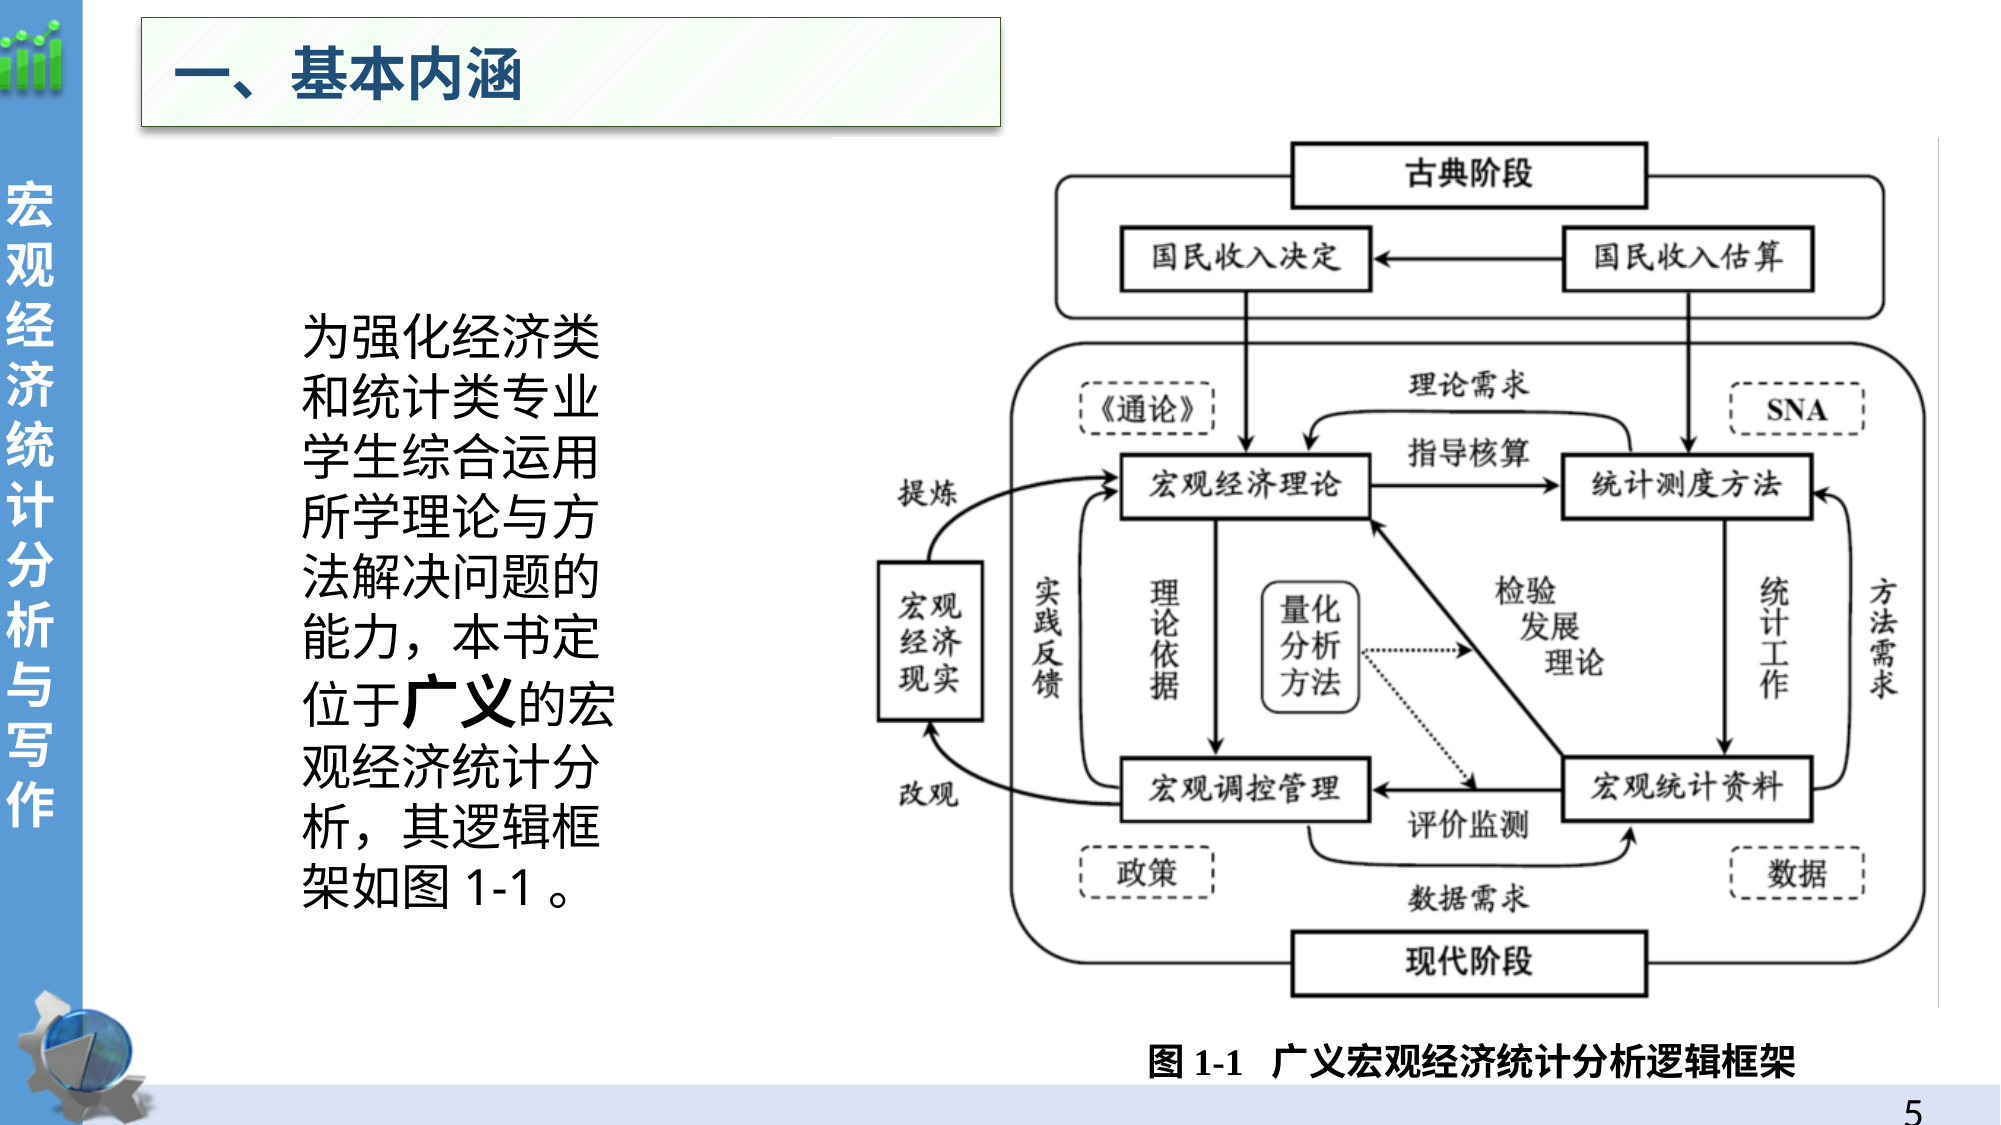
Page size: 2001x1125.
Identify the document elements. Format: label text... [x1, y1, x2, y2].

picture [0, 0, 2001, 1125]
text_box 为强化经济类和统计类专业学生综合运用所学理论与方法解决问题的能力，本书定位于广义的宏观经济统计分析，其逻辑框架如图1-1。 [279, 223, 639, 1083]
text_box 一、基本内涵 [141, 17, 1000, 127]
slide_number 4 [1786, 1091, 1940, 1125]
text_box 图1-1 广义宏观经济统计分析逻辑框架 [965, 1008, 1979, 1091]
